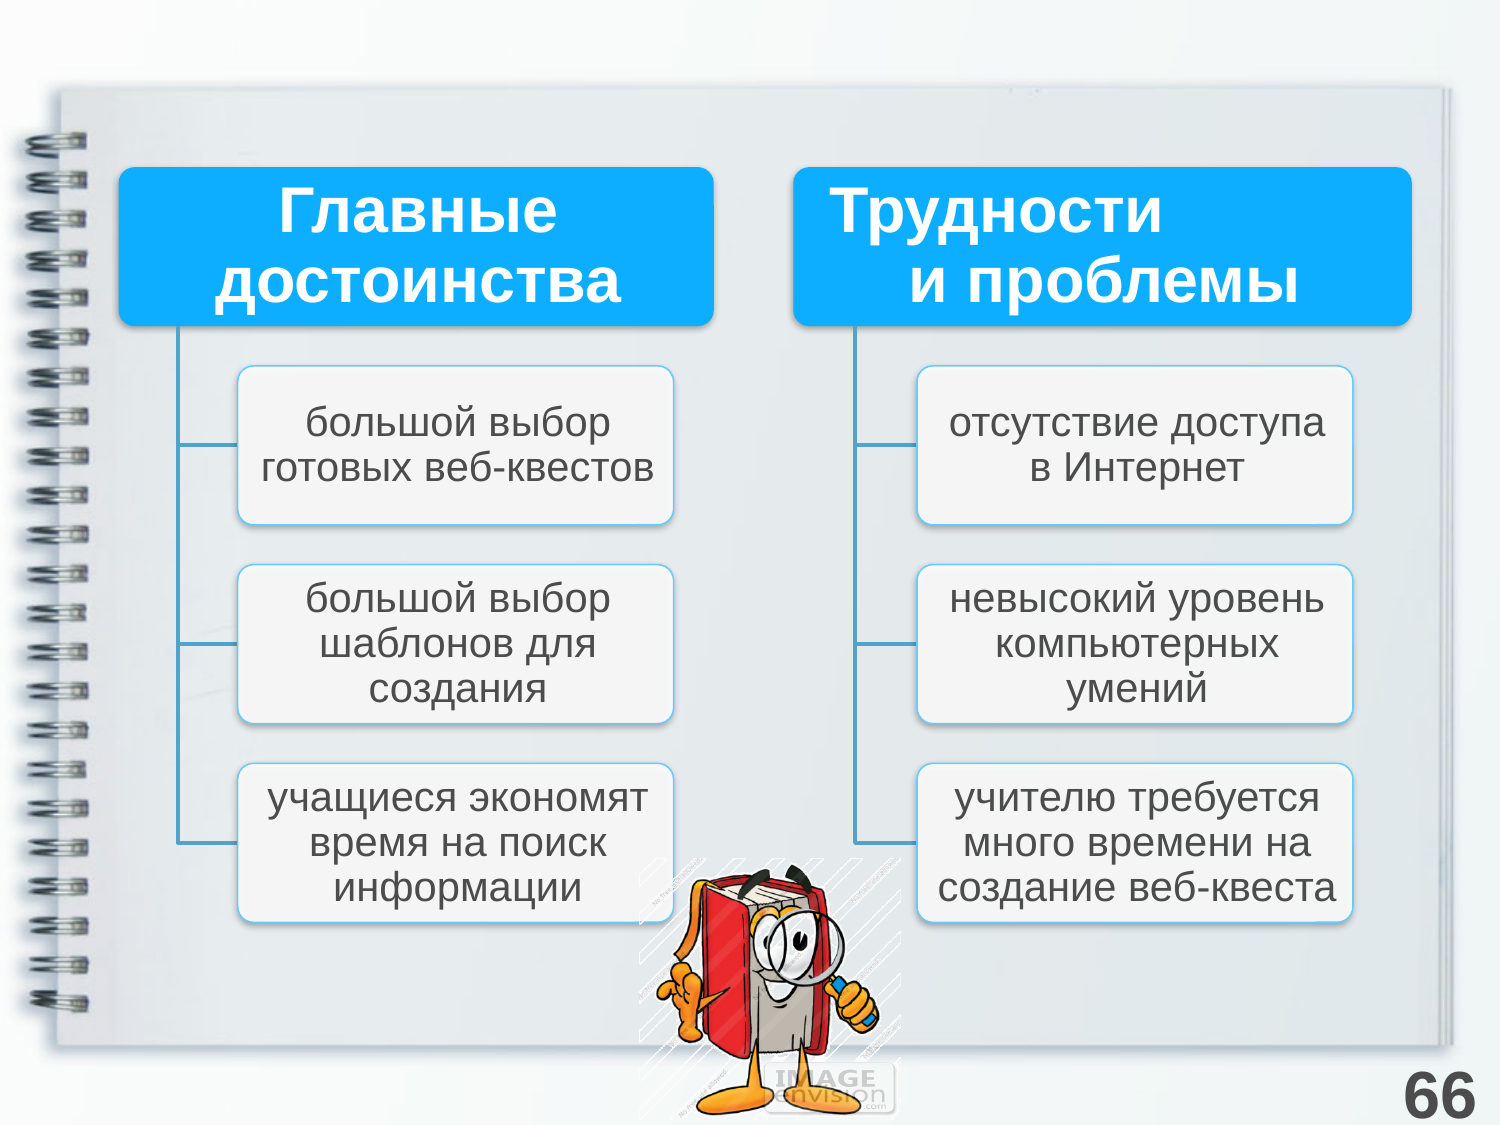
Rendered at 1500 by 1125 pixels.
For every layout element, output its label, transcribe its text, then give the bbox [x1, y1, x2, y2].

picture [0, 0, 1500, 1125]
slide_number 66 [1375, 1043, 1493, 1123]
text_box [118, 77, 1413, 1012]
